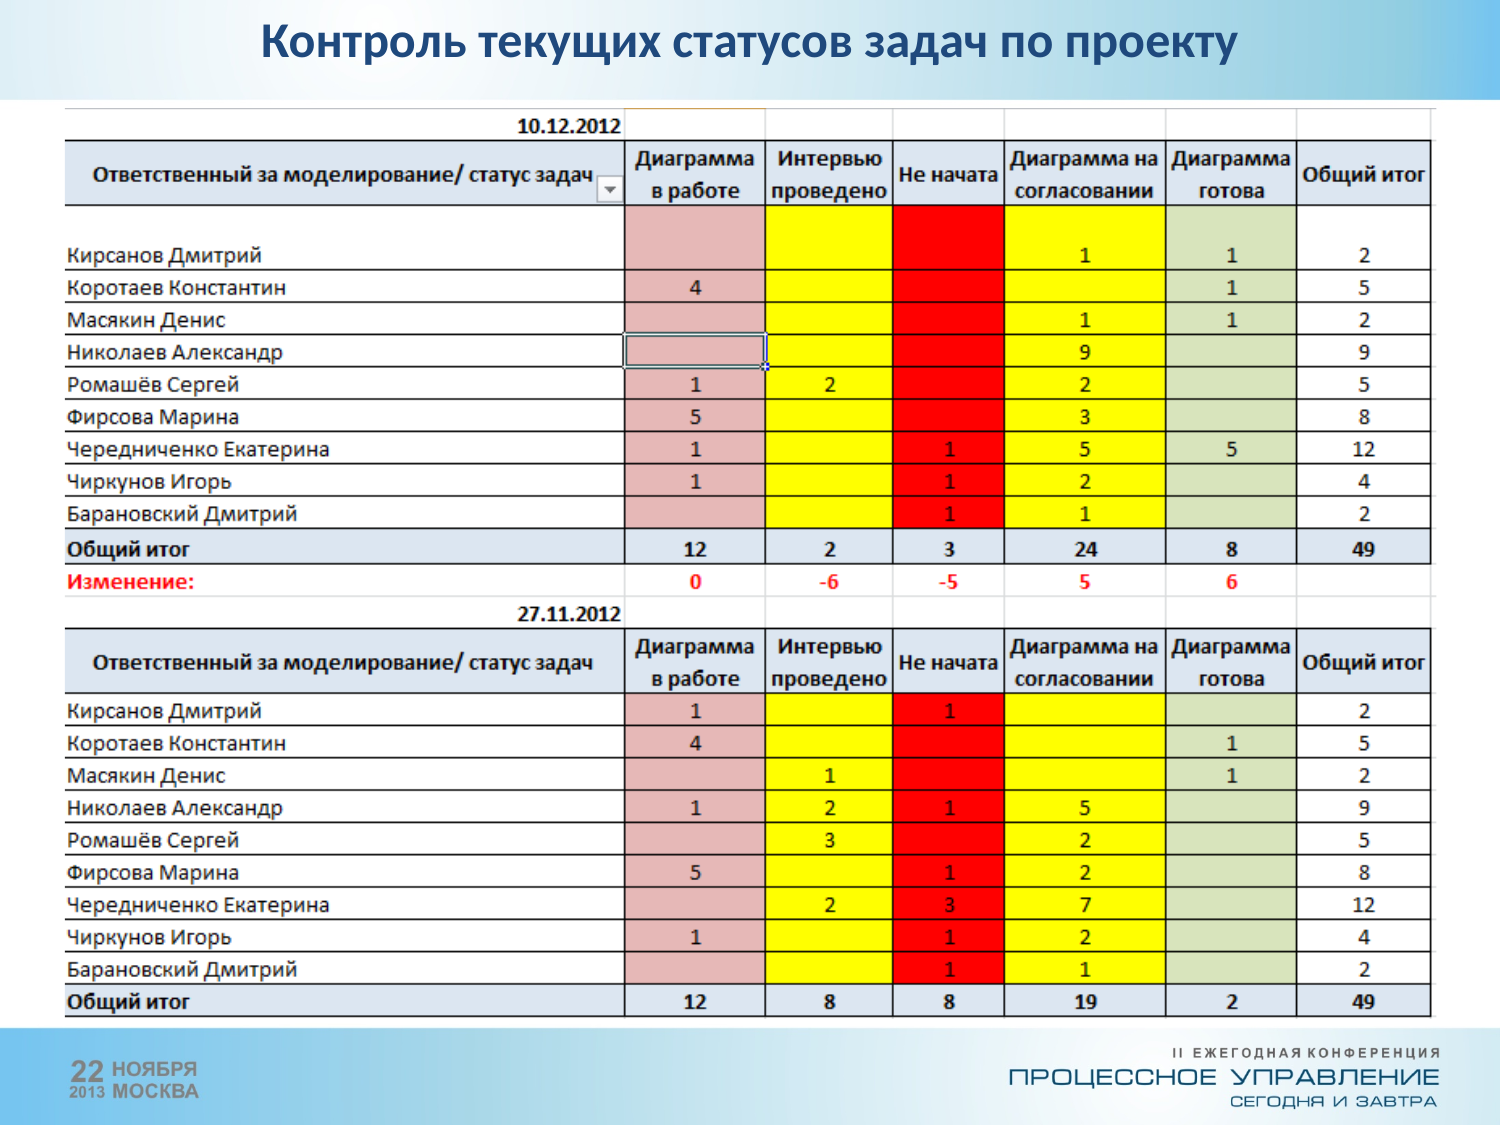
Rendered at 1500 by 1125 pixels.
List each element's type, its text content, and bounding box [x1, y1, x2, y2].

picture [0, 0, 1500, 1125]
list Контроль текущих статусов задач по проекту [29, 0, 1471, 102]
